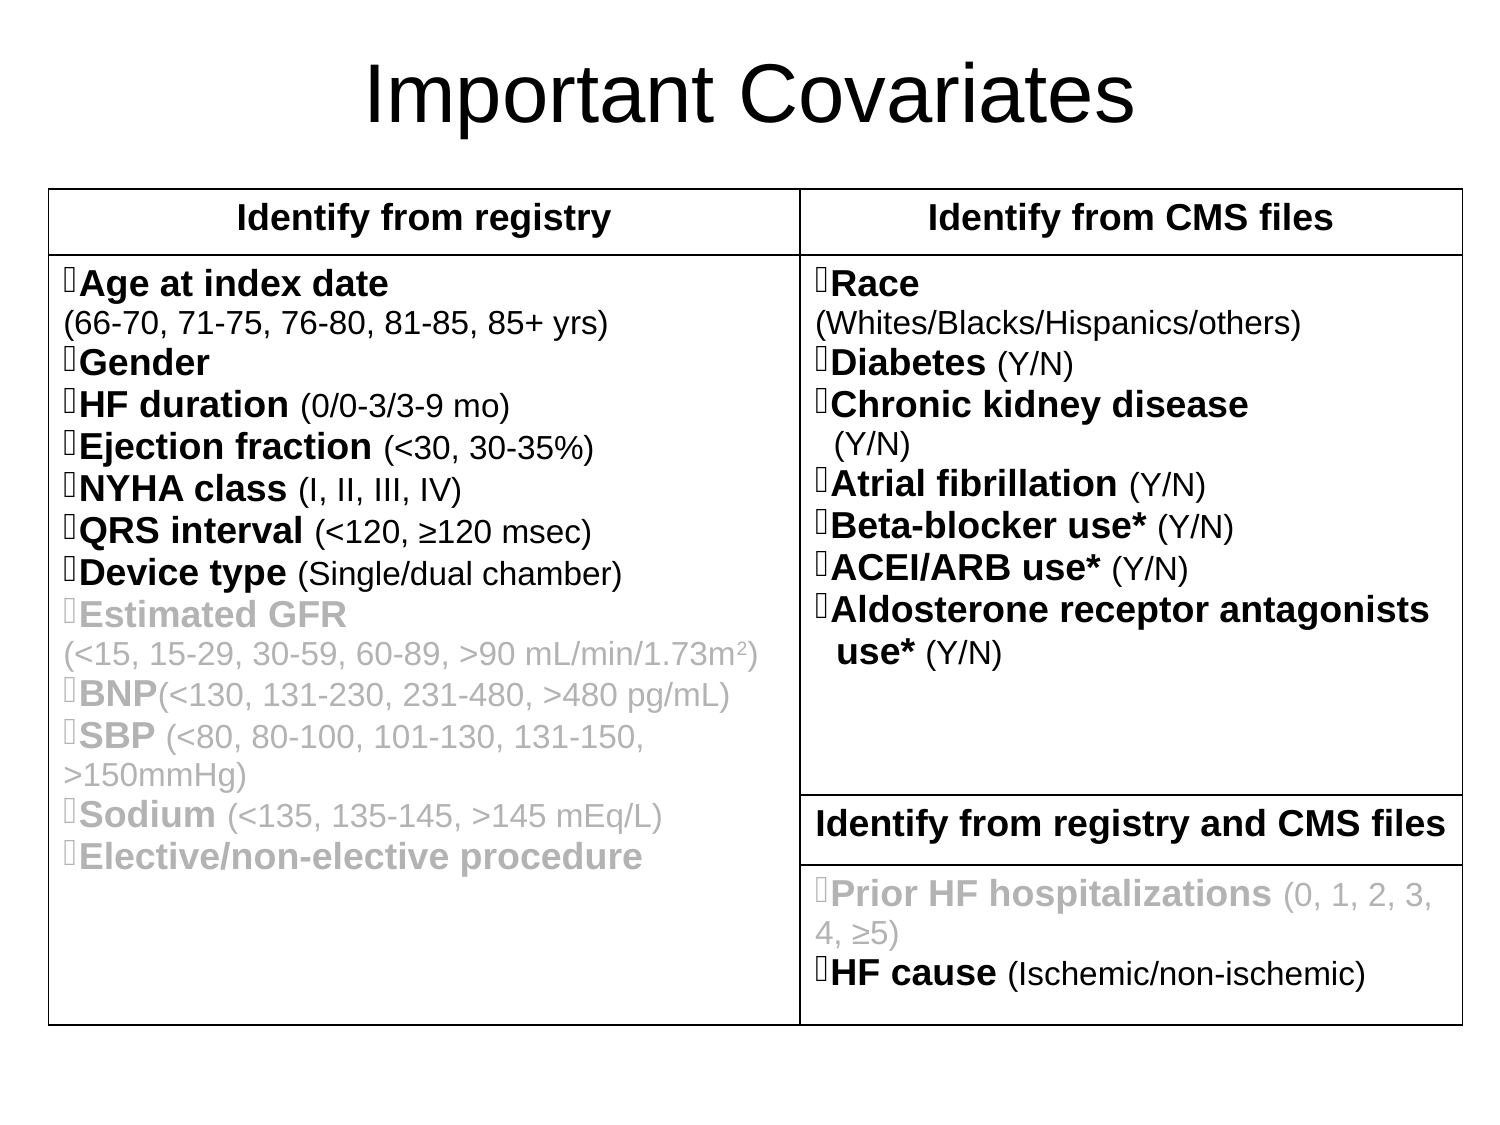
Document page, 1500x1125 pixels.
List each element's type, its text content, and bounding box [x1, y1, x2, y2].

table_cell Prior HF hospitalizations (0, 1, 2, 3, 4, ≥5) HF cause (Ischemic/non-ischemic) [801, 866, 1462, 1024]
table_cell Identify from registry and CMS files [801, 796, 1462, 864]
table_header Identify from registry [49, 190, 799, 254]
table_cell Age at index date (66-70, 71-75, 76-80, 81-85, 85+ yrs) Gender HF duration (0/0-3/3-9 mo) Ejection fraction (<30, 30-35%) NYHA class (I, II, III, IV) QRS interval (<120, ≥120 msec) Device type (Single/dual chamber) Estimated GFR (<15, 15-29, 30-59, 60-89, >90 mL/min/1.73m2) BNP(<130, 131-230, 231-480, >480 pg/mL) SBP (<80, 80-100, 101-130, 131-150, >150mmHg) Sodium (<135, 135-145, >145 mEq/L) Elective/non-elective procedure [49, 256, 799, 1024]
table_header Identify from CMS files [801, 190, 1462, 254]
title Important Covariates [75, 50, 1425, 238]
table_cell Race (Whites/Blacks/Hispanics/others) Diabetes (Y/N) Chronic kidney disease (Y/N) Atrial fibrillation (Y/N) Beta-blocker use* (Y/N) ACEI/ARB use* (Y/N) Aldosterone receptor antagonists use* (Y/N) [801, 256, 1462, 794]
